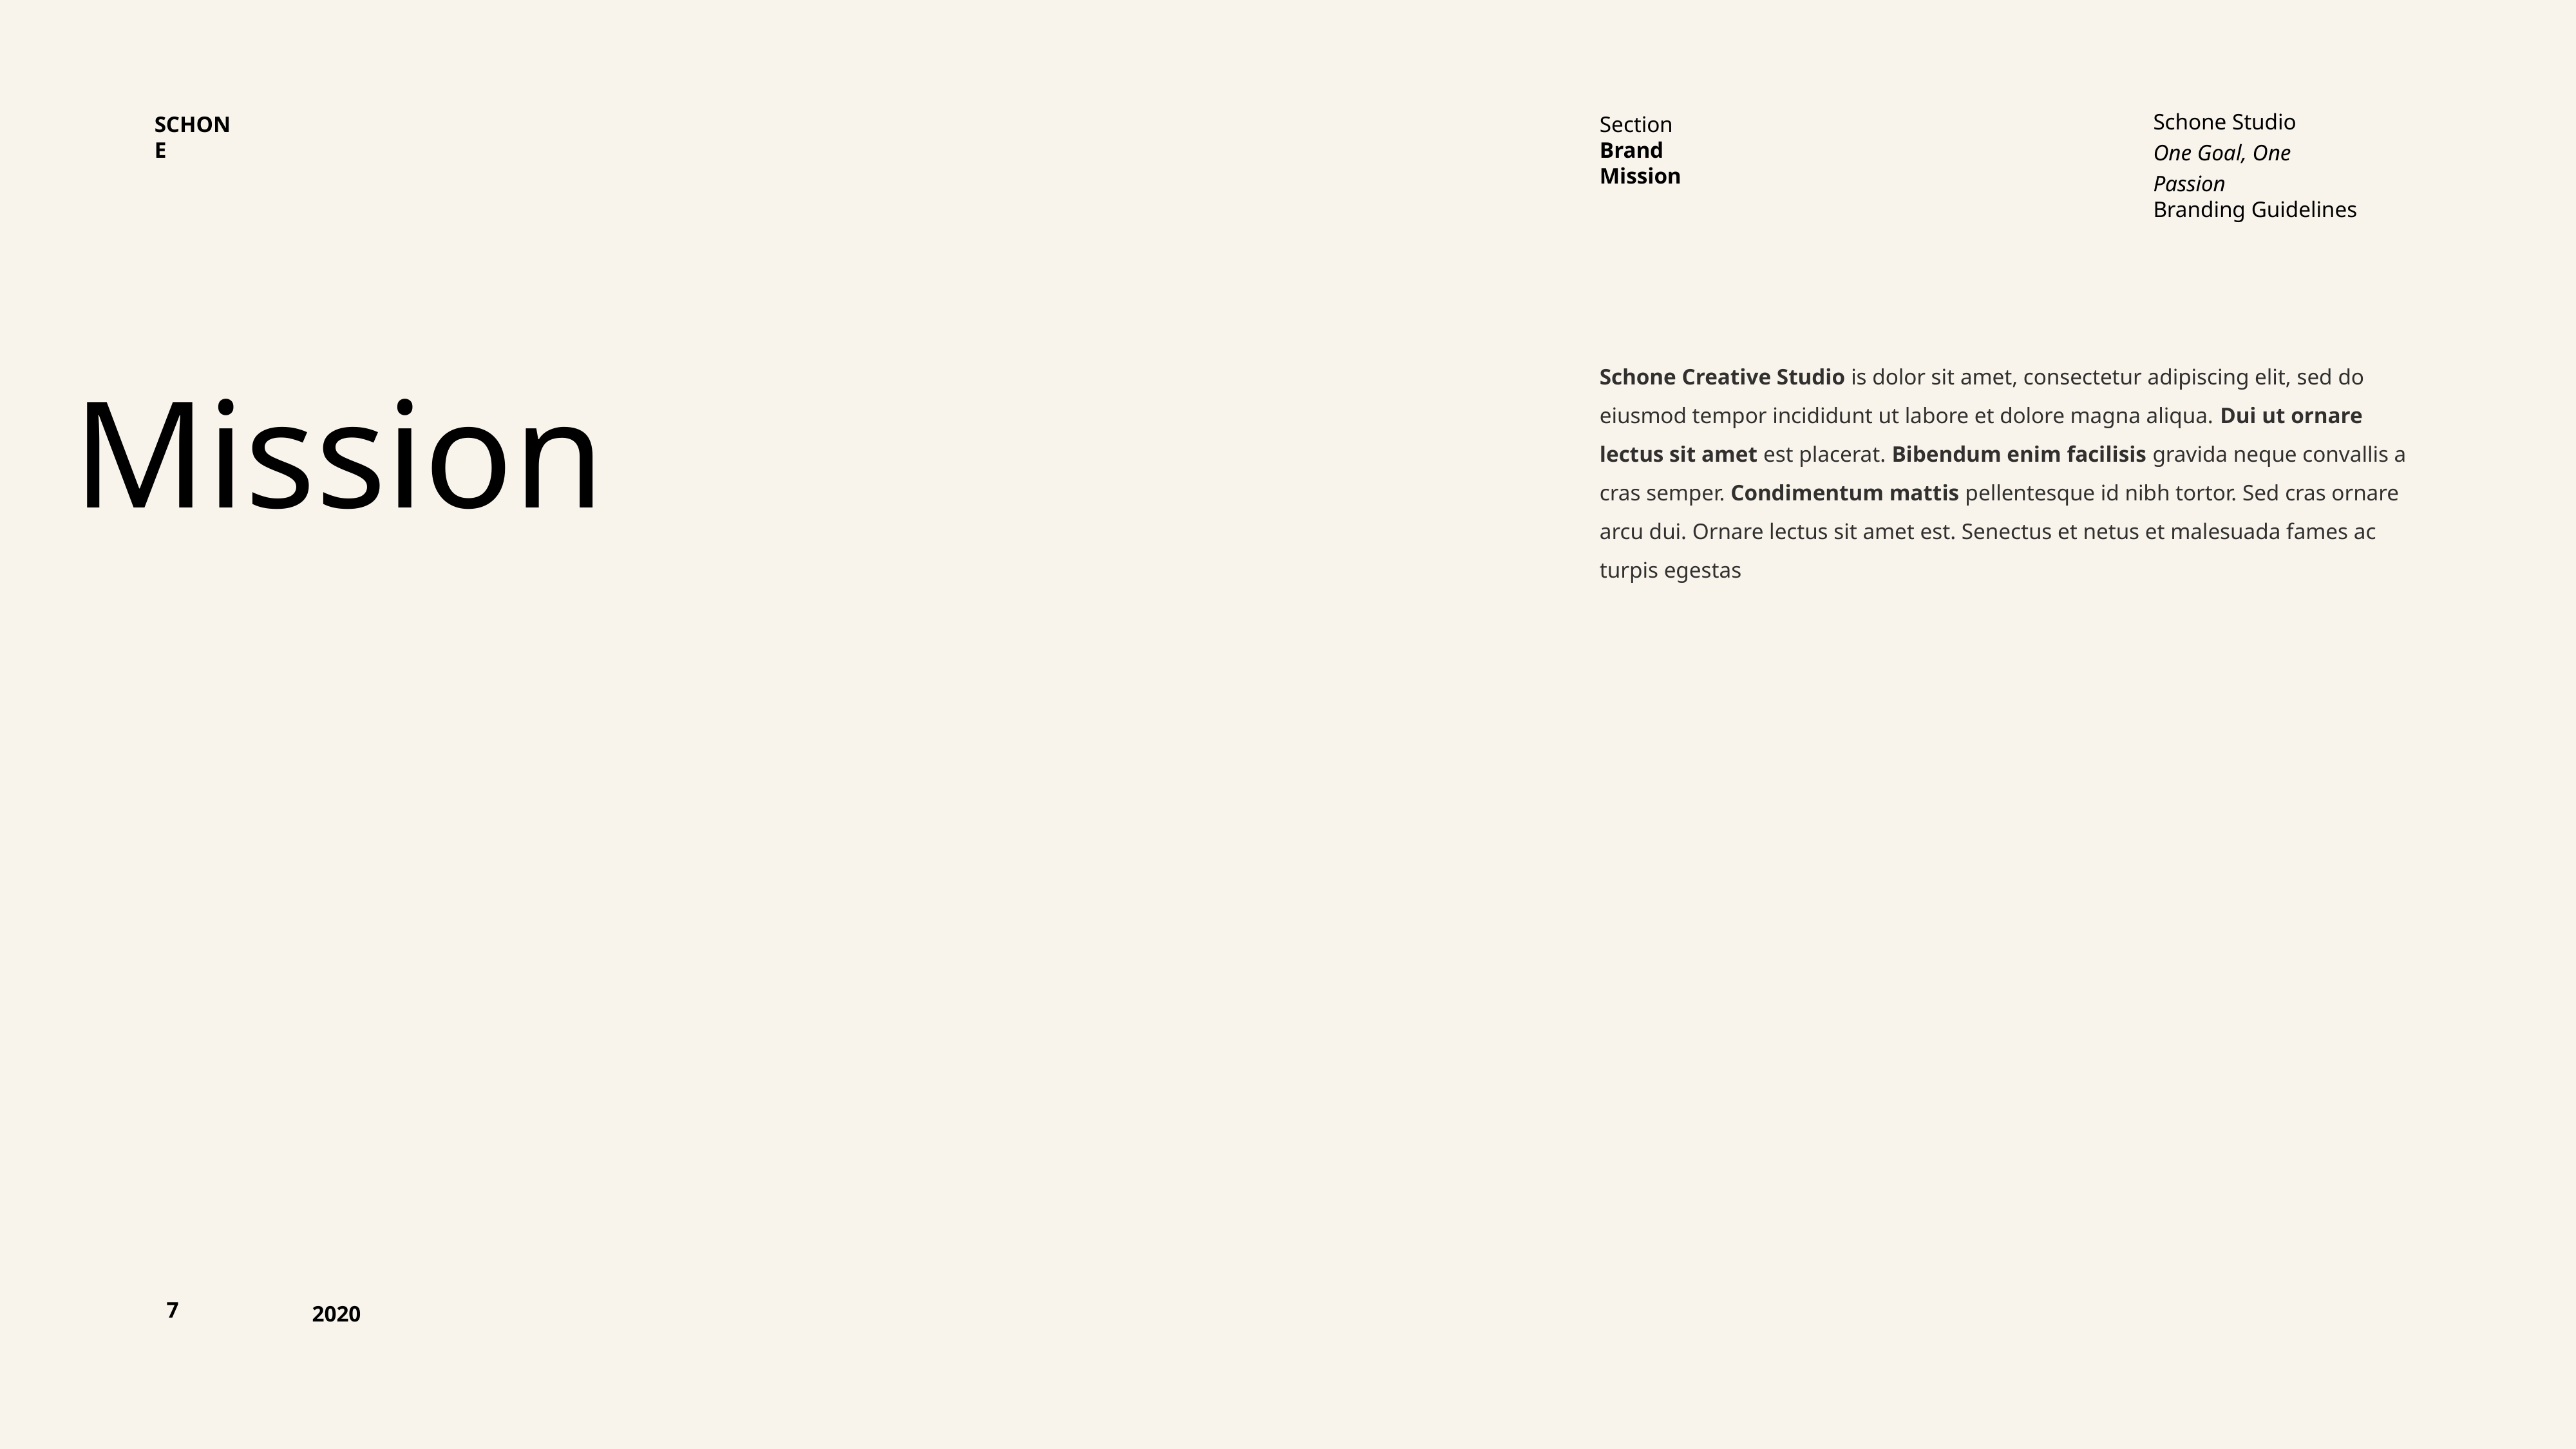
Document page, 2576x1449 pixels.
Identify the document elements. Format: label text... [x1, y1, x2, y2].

list Schone Studio One Goal, One Passion Branding Guidelines [2145, 116, 2371, 214]
list Section Brand Mission [1591, 116, 1748, 184]
text_box Schone Creative Studio is dolor sit amet, consectetur adipiscing elit, sed do eiusmod tempor incididunt ut labore et dolore magna aliqua. Dui ut ornare lectus sit amet est placerat. Bibendum enim facilisis gravida neque convallis a cras semper. Condimentum mattis pellentesque id nibh tortor. Sed cras ornare arcu dui. Ornare lectus sit amet est. Senectus et netus et malesuada fames ac turpis egestas [1592, 343, 2429, 590]
picture [0, 0, 1526, 1449]
